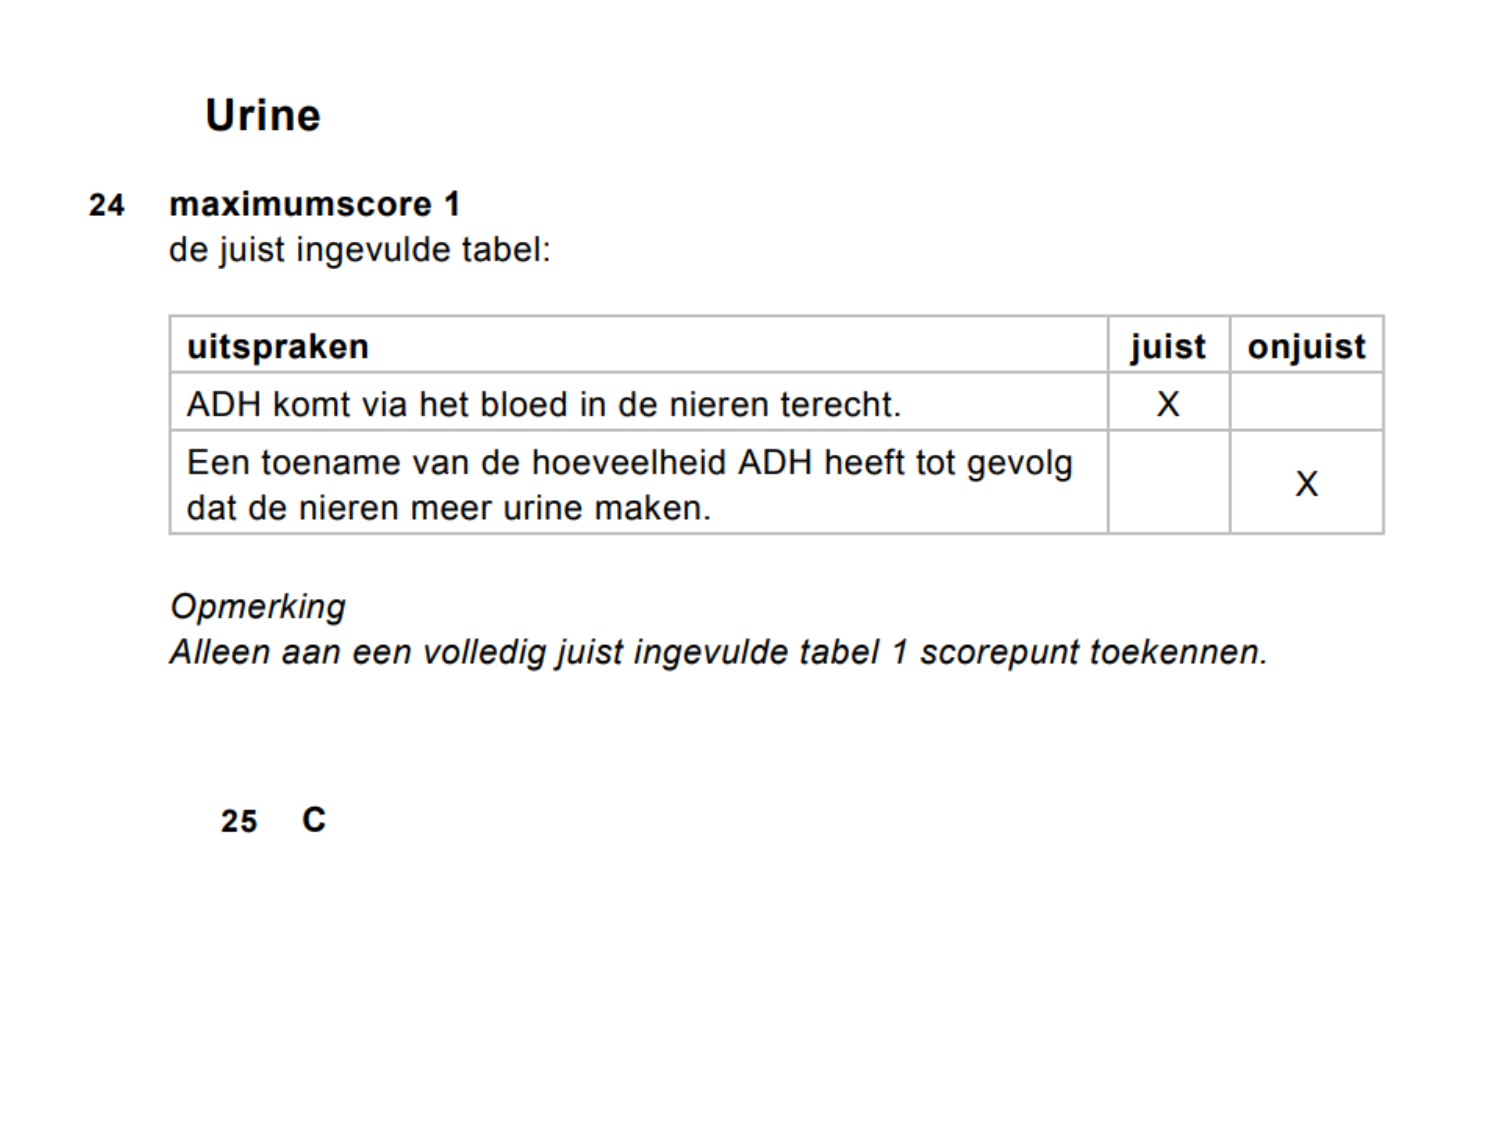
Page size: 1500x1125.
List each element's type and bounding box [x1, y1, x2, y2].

picture [185, 762, 385, 884]
picture [64, 172, 1402, 692]
picture [182, 66, 334, 144]
